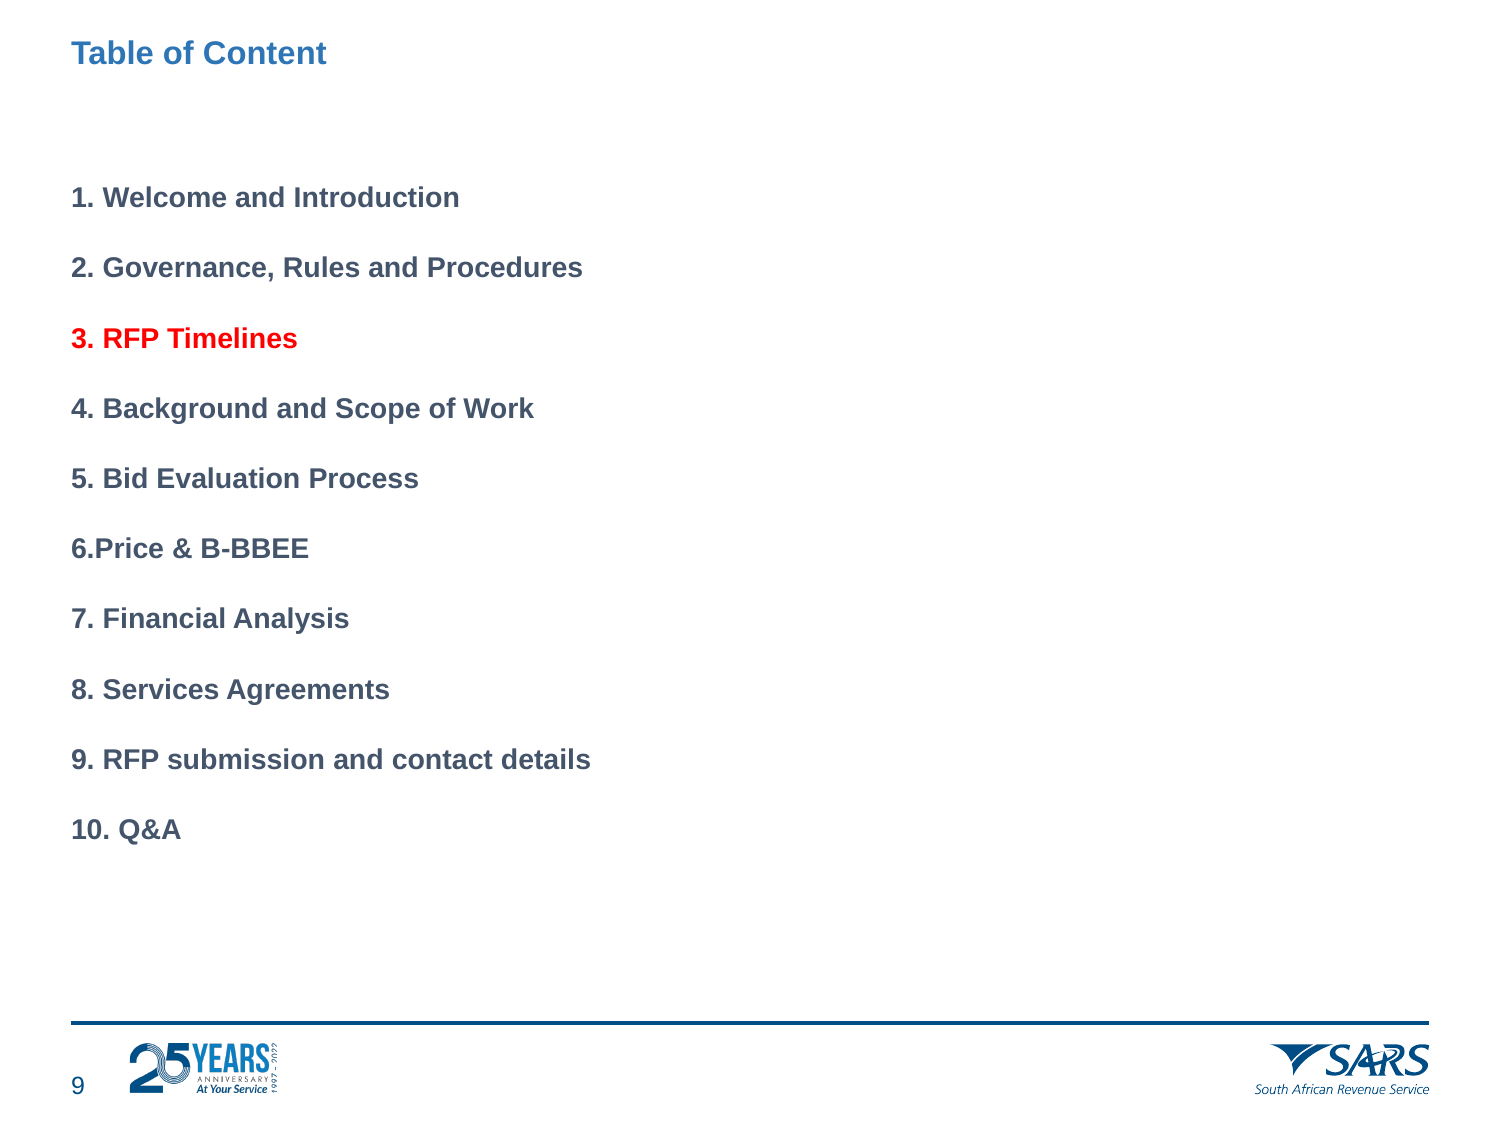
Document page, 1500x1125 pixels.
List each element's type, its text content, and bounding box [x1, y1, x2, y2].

slide_number 8 [56, 1054, 394, 1115]
title Table of Content [56, 28, 1350, 116]
list 1. Welcome and Introduction 2. Governance, Rules and Procedures 3. RFP Timelines 4. Background and Scope of Work 5. Bid Evaluation Process 6.Price & B-BBEE 7. Financial Analysis 8. Services Agreements 9. RFP submission and contact details 10. Q&A [56, 159, 1430, 857]
